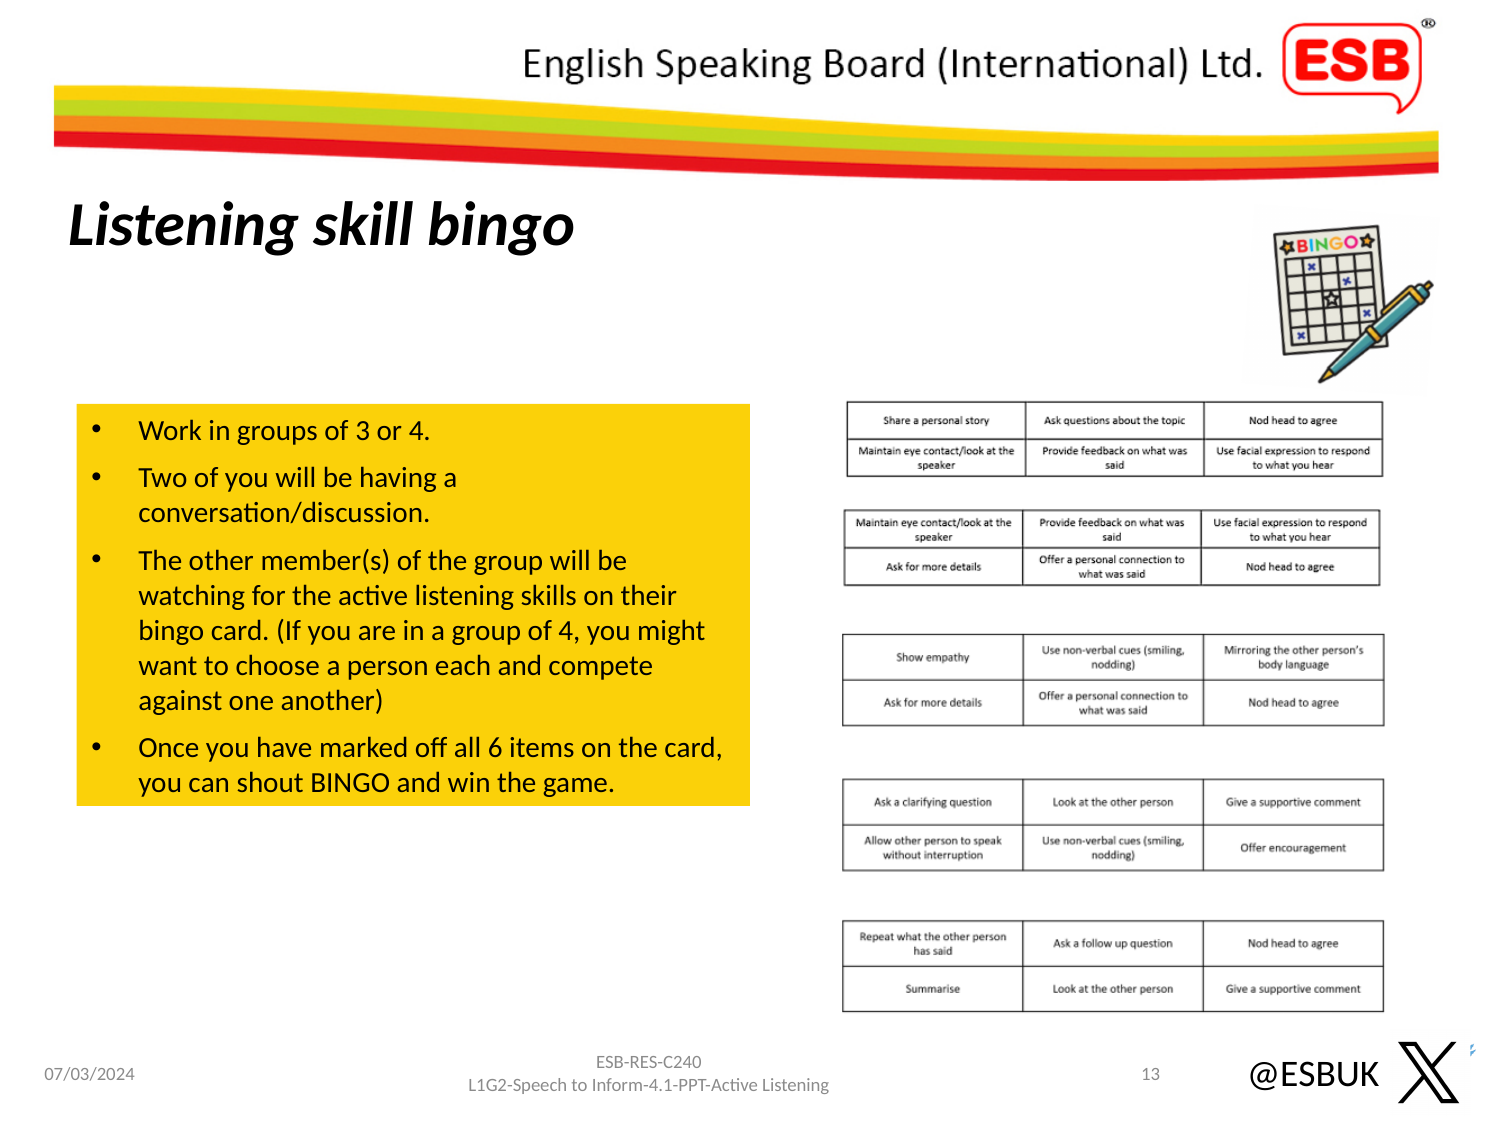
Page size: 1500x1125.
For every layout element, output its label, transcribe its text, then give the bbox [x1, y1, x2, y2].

title Listening skill bingo [53, 183, 1347, 267]
slide_number 13 [930, 1042, 1176, 1103]
picture [1242, 205, 1440, 397]
picture [840, 396, 1394, 1021]
picture [0, 0, 1500, 189]
picture [1390, 1029, 1476, 1116]
text_box Work in groups of 3 or 4. Two of you will be having a conversation/discussion. The other member(s) of the group will be watching for the active listening skills on their bingo card. (If you are in a group of 4, you might want to choose a person each and compete against one another) Once you have marked off all 6 items on the card, you can shout BINGO and win the game. [76, 403, 750, 806]
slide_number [29, 1042, 367, 1103]
footer ESB-RES-C240 L1G2-Speech to Inform-4.1-PPT-Active Listening [395, 1042, 902, 1103]
